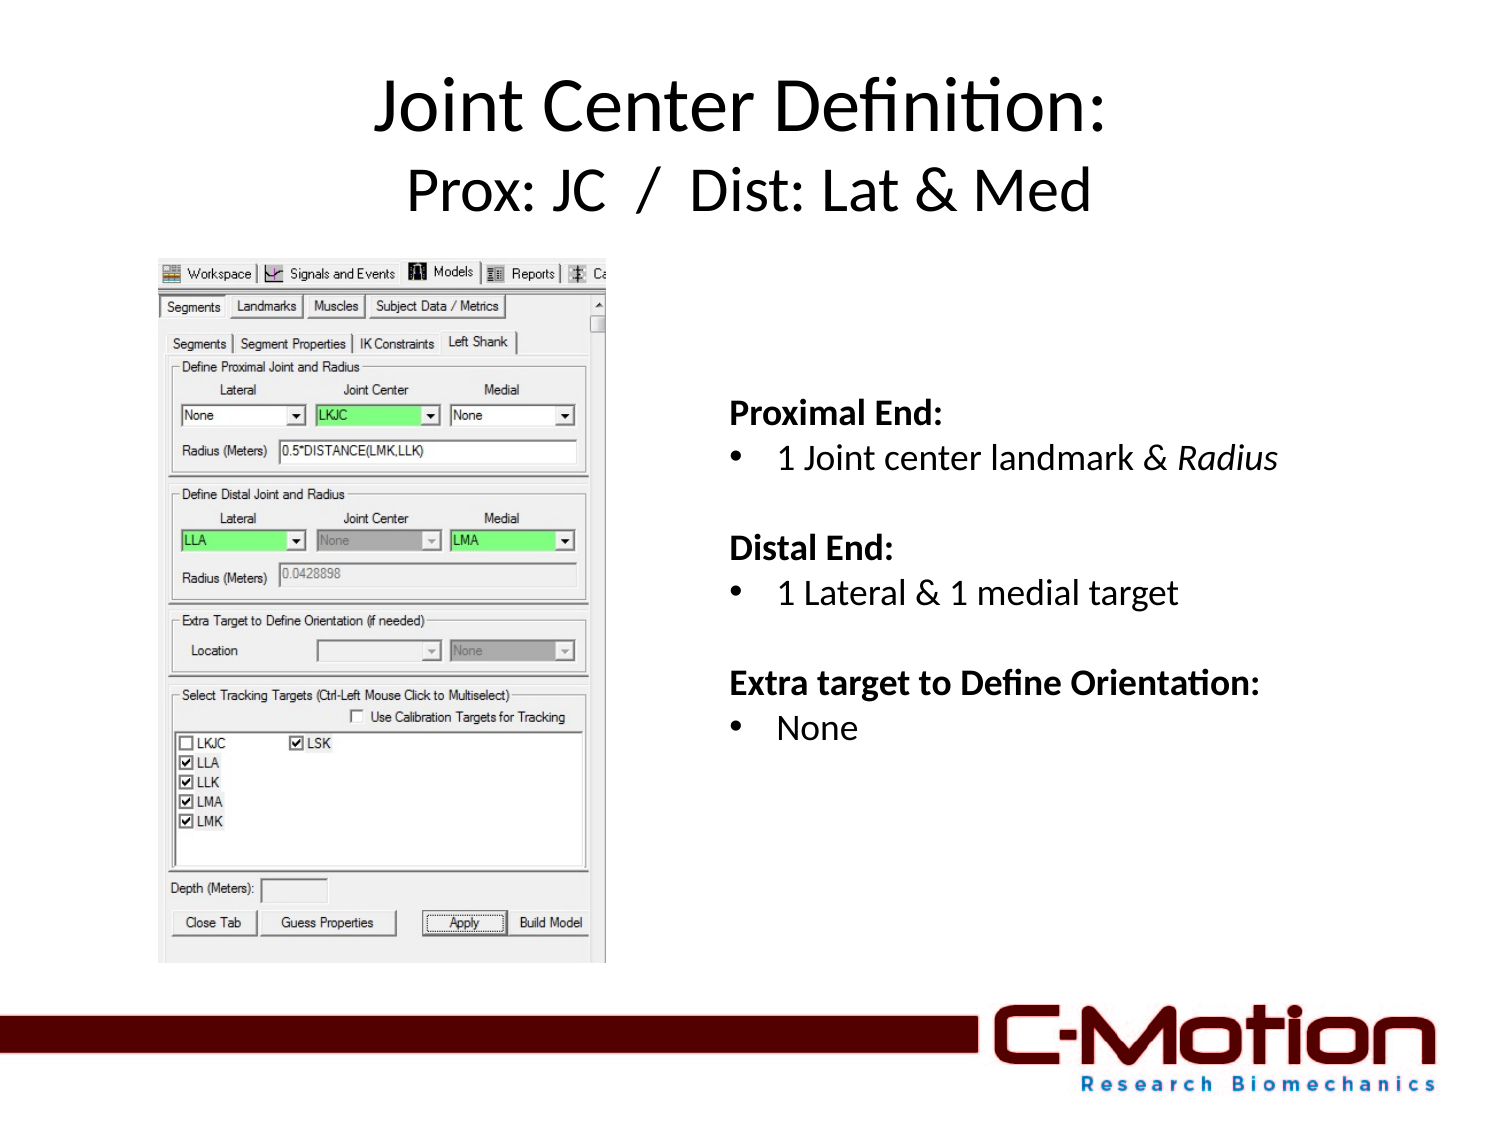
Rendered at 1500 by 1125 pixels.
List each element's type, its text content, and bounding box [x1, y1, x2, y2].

picture [158, 257, 606, 963]
title Joint Center Definition: Prox: JC / Dist: Lat & Med [75, 45, 1425, 233]
picture [0, 987, 1500, 1096]
text_box Proximal End: 1 Joint center landmark & Radius Distal End: 1 Lateral & 1 medial target Extra target to Define Orientation: None [714, 380, 1344, 846]
